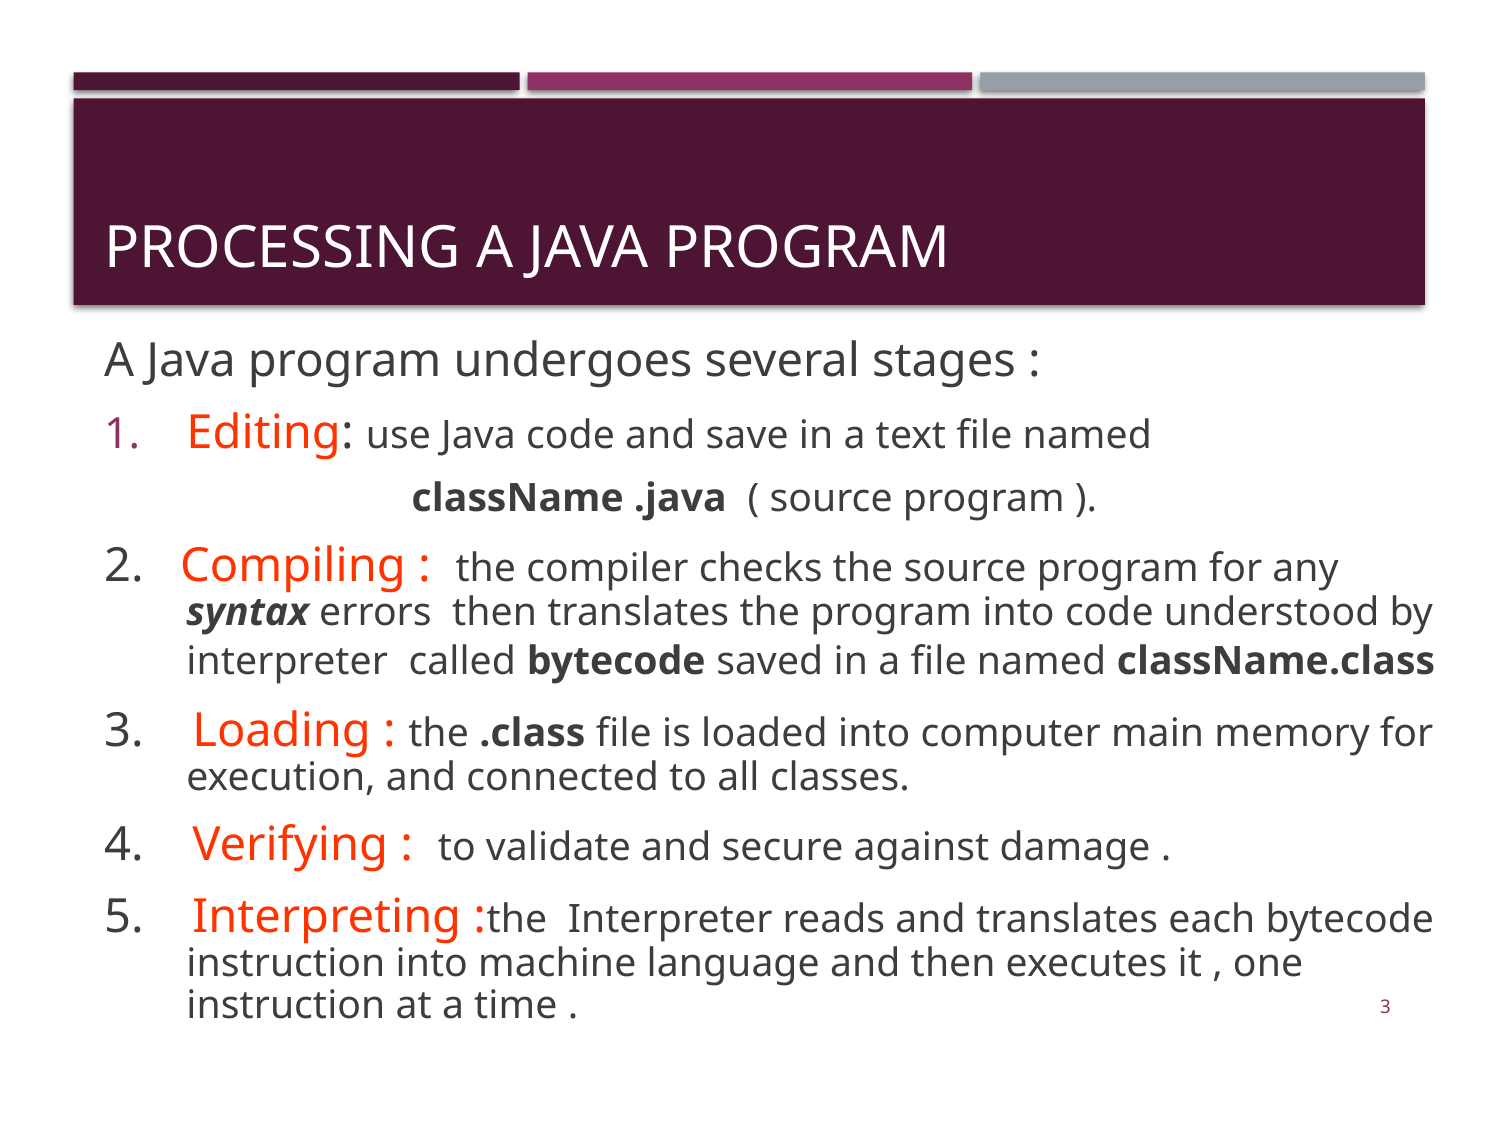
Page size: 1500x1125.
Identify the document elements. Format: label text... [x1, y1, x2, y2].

list A Java program undergoes several stages : Editing: use Java code and save in a text file named className .java ( source program ). 2. Compiling : the compiler checks the source program for any syntax errors then translates the program into code understood by interpreter called bytecode saved in a file named className.class 3. Loading : the .class file is loaded into computer main memory for execution, and connected to all classes. 4. Verifying : to validate and secure against damage . 5. Interpreting :the Interpreter reads and translates each bytecode instruction into machine language and then executes it , one instruction at a time . [89, 328, 1458, 1079]
title Processing a Java Program [89, 136, 1440, 287]
